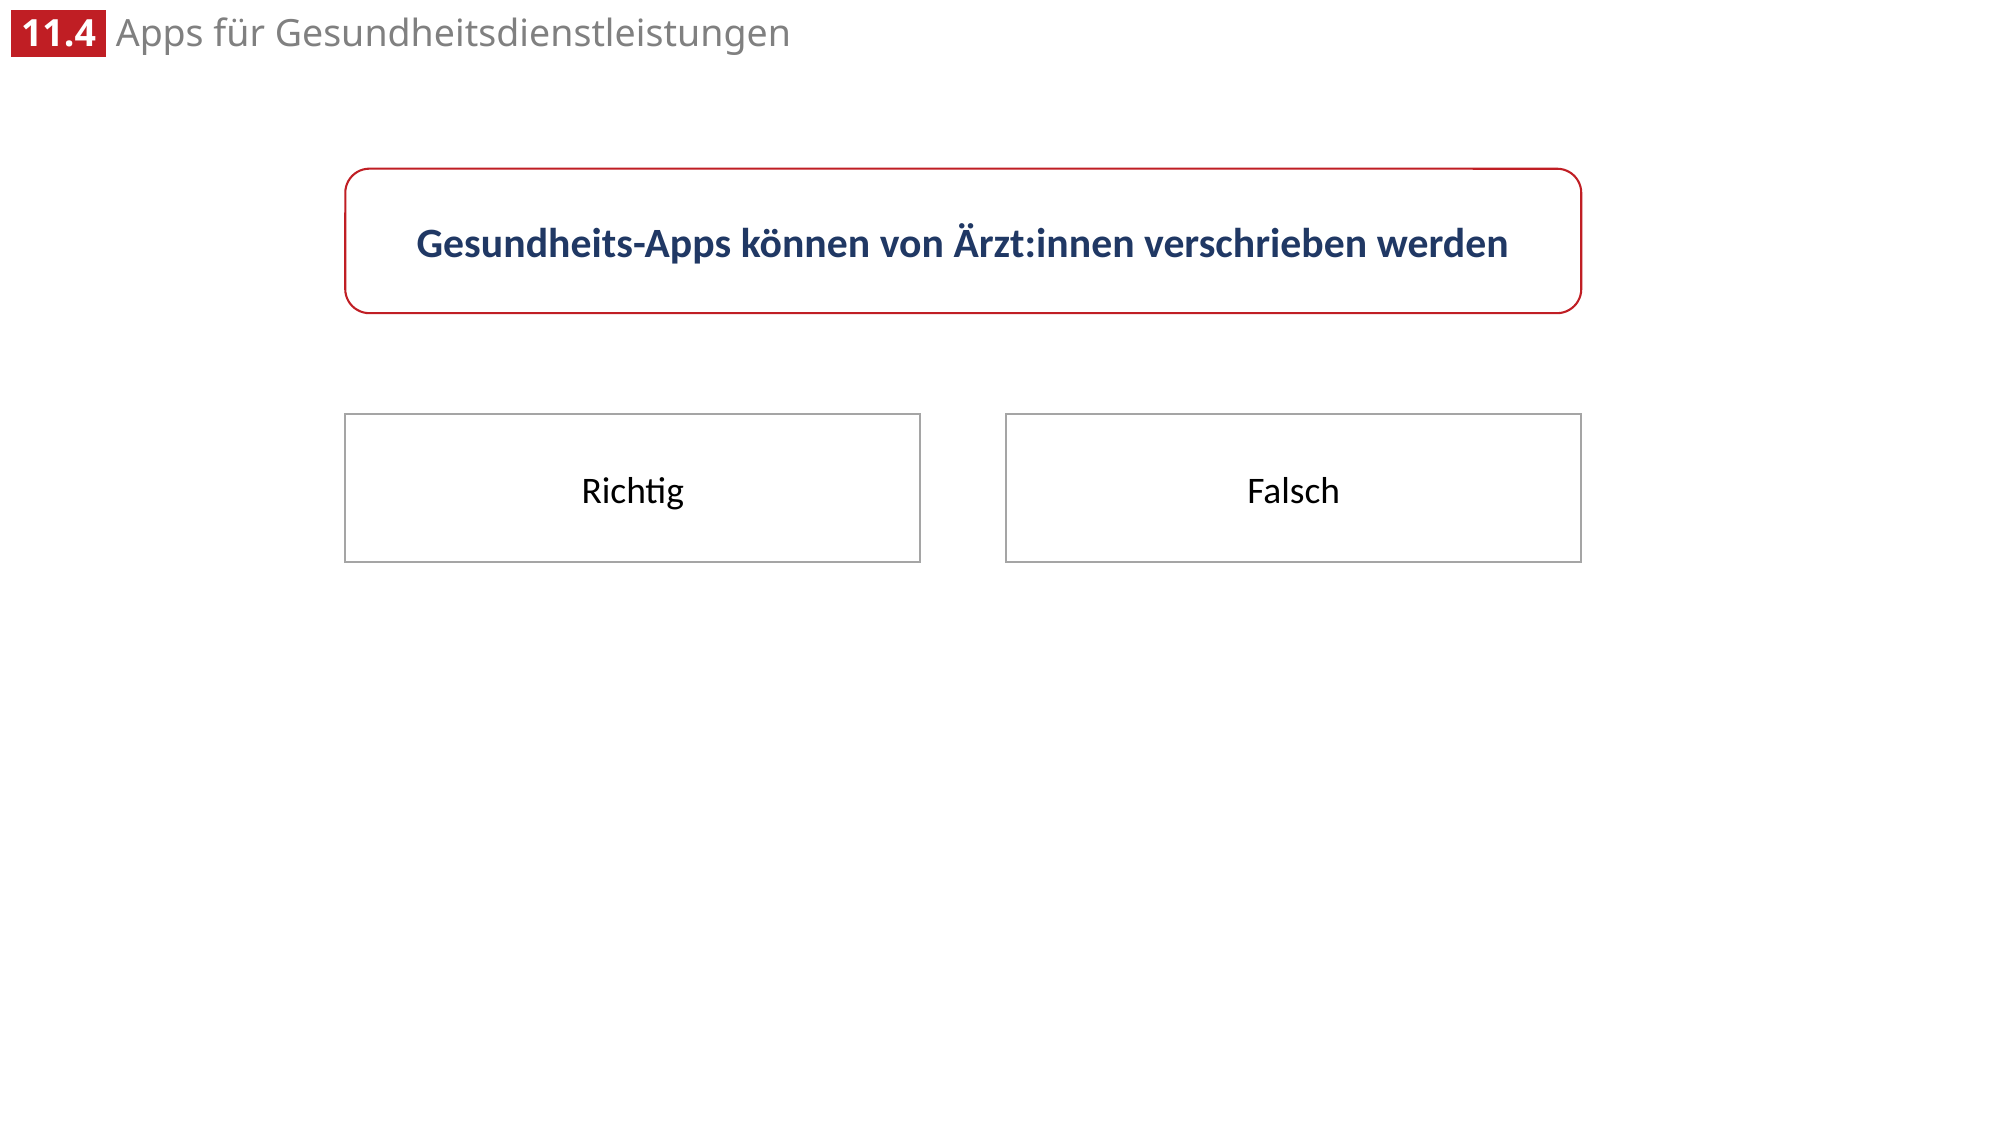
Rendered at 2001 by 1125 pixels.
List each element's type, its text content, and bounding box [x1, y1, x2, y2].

text_box Gesundheits-Apps können von Ärzt:innen verschrieben werden [344, 167, 1583, 315]
text_box Falsch [1005, 413, 1582, 563]
text_box Richtig [344, 413, 921, 563]
